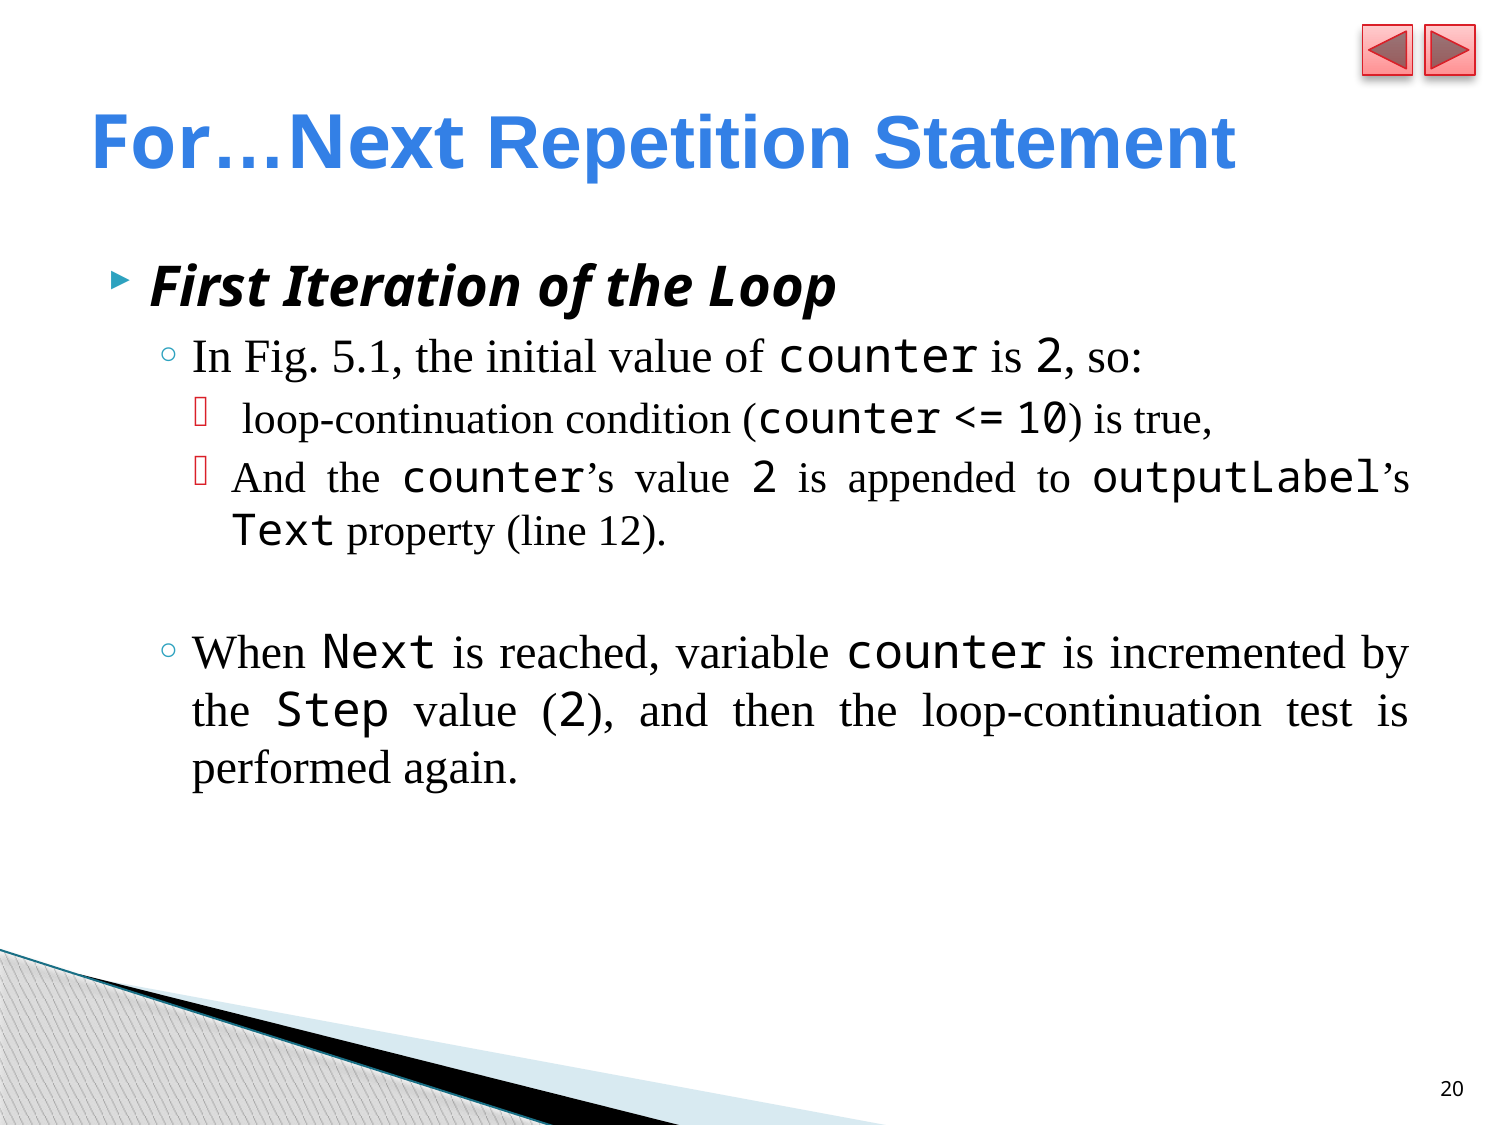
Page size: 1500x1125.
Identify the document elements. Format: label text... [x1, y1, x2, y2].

slide_number 20 [1418, 1051, 1479, 1112]
list First Iteration of the Loop In Fig. 5.1, the initial value of counter is 2, so: loop-continuation condition (counter <= 10) is true, And the counter’s value 2 is appended to outputLabel’s Text property (line 12). When Next is reached, variable counter is incremented by the Step value (2), and then the loop-continuation test is performed again. [74, 242, 1426, 986]
title For…Next Repetition Statement [75, 45, 1425, 233]
